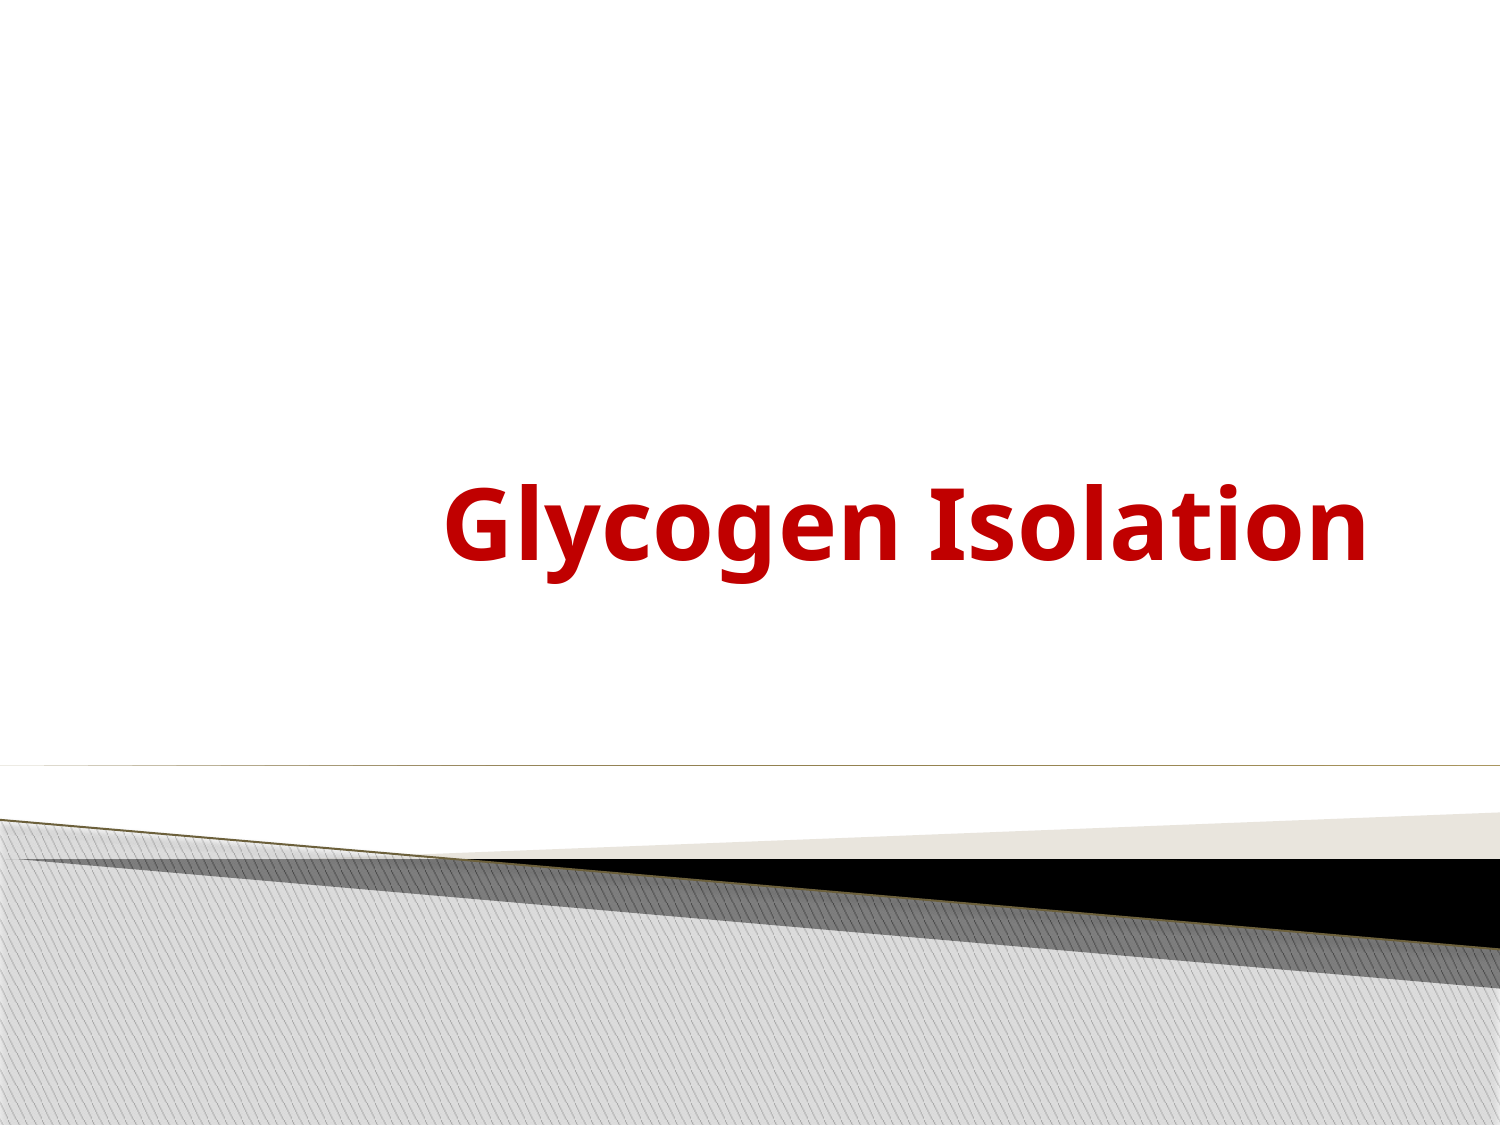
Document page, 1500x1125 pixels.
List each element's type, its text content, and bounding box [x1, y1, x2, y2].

title Glycogen Isolation [112, 287, 1388, 588]
picture [5, 859, 1500, 989]
